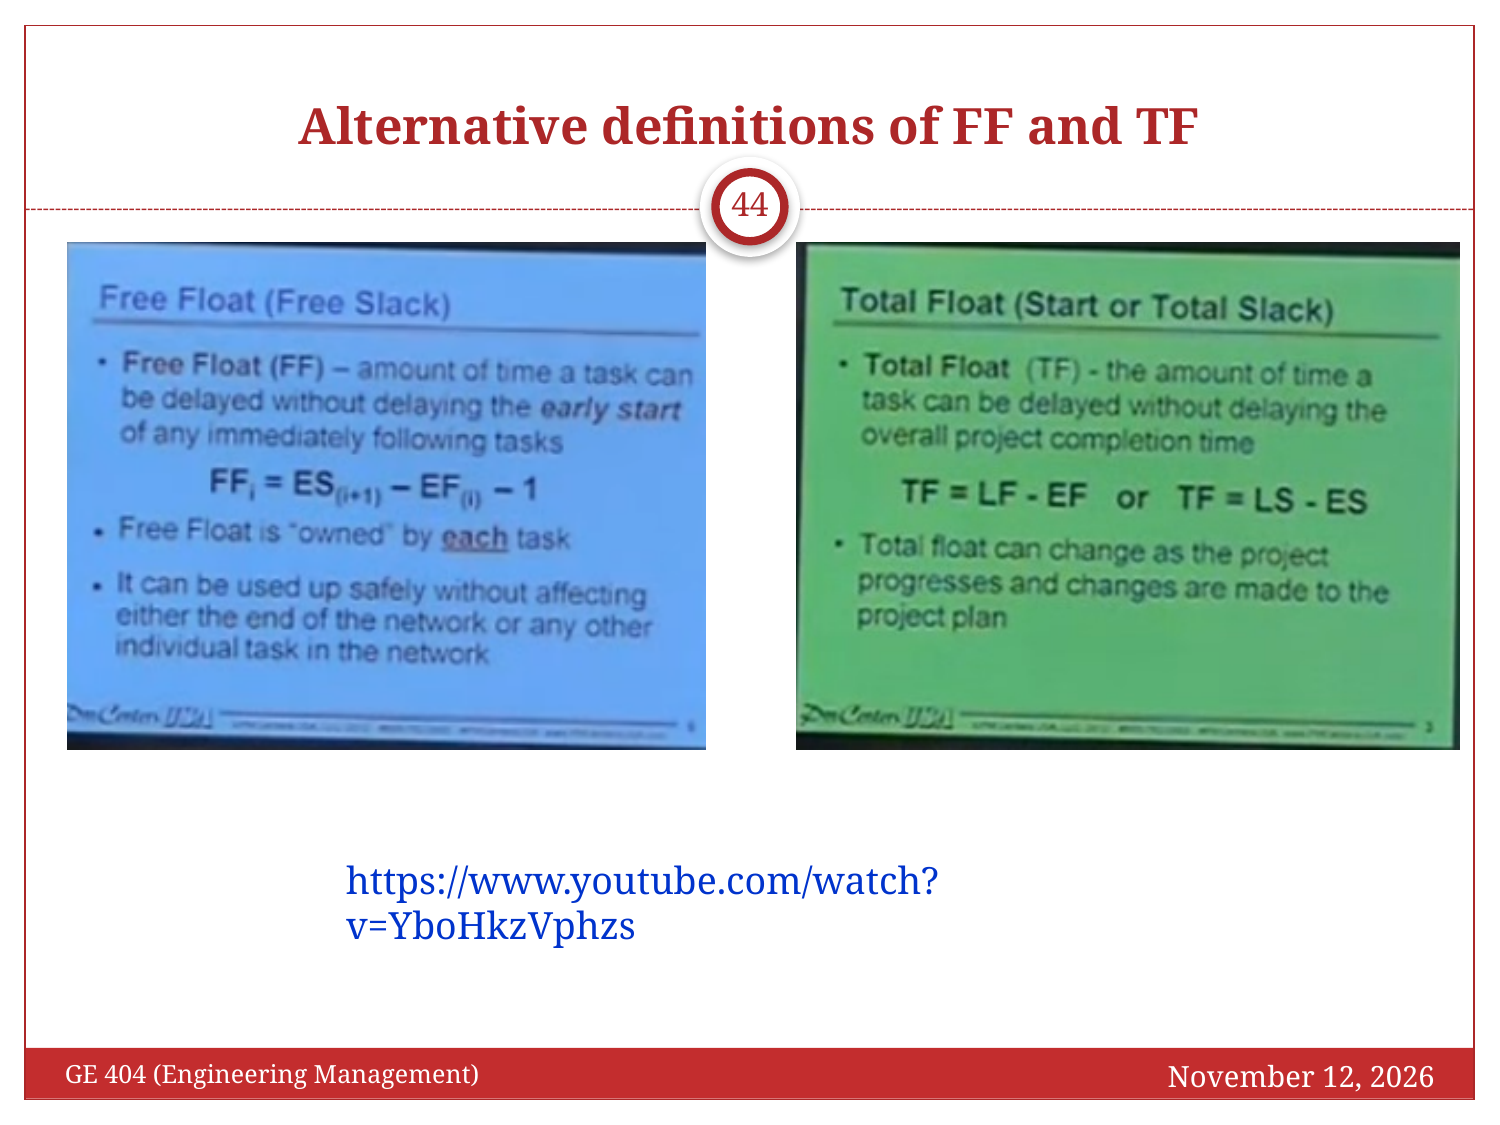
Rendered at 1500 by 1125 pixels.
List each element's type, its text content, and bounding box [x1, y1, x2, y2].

picture [67, 242, 706, 751]
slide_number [950, 1050, 1450, 1111]
text_box https://www.youtube.com/watch?v=YboHkzVphzs [331, 849, 1244, 955]
picture [796, 242, 1460, 751]
slide_number 44 [712, 169, 788, 243]
footer GE 404 (Engineering Management) [50, 1051, 638, 1112]
title Alternative definitions of FF and TF [49, 37, 1450, 162]
